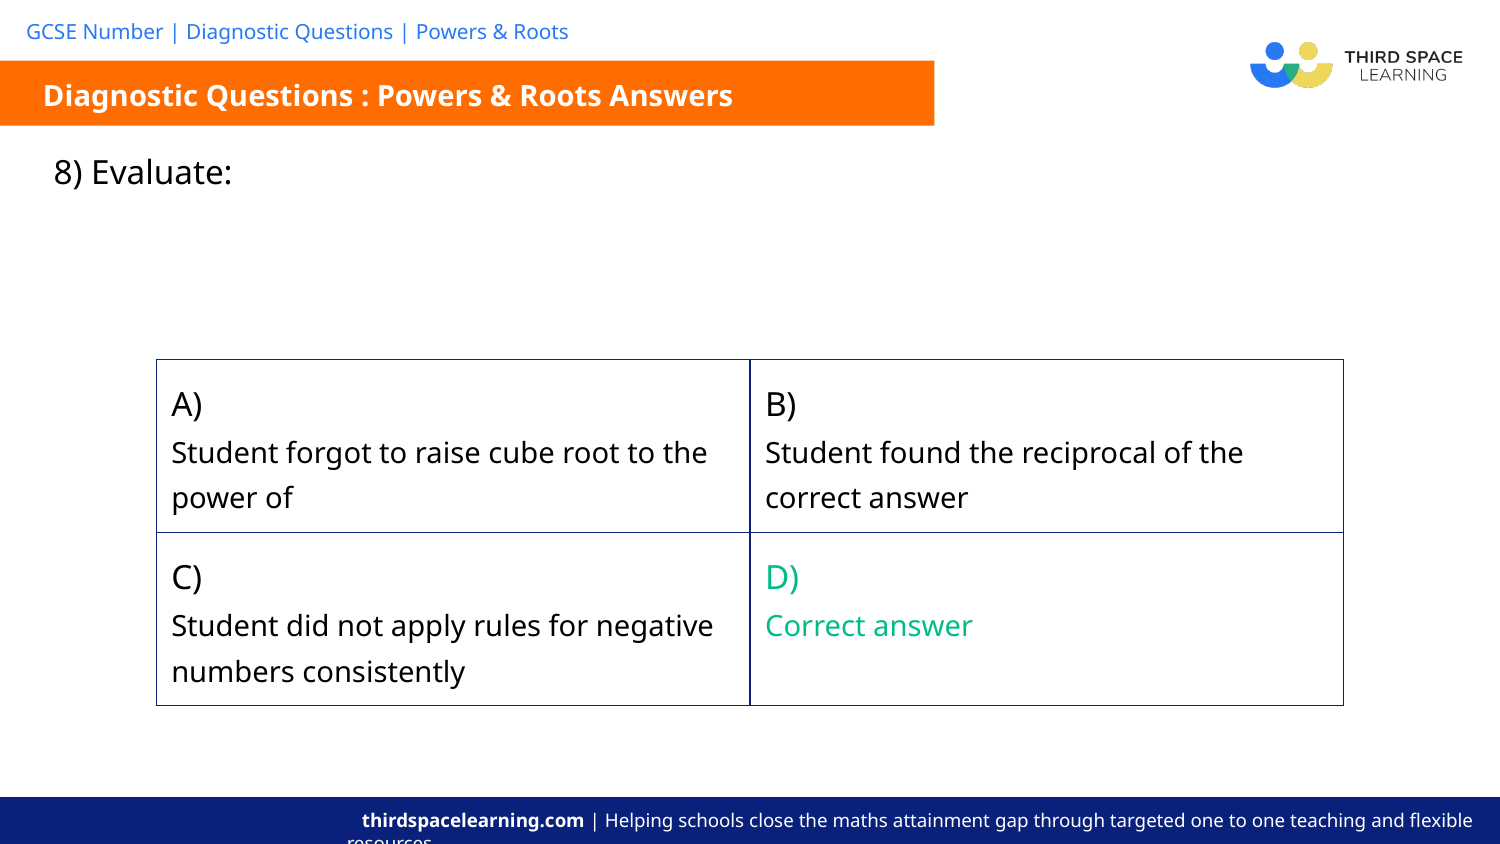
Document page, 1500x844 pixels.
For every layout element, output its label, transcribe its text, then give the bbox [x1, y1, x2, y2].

picture [1250, 33, 1465, 99]
text_box Diagnostic Questions : Powers & Roots Answers [27, 61, 778, 127]
